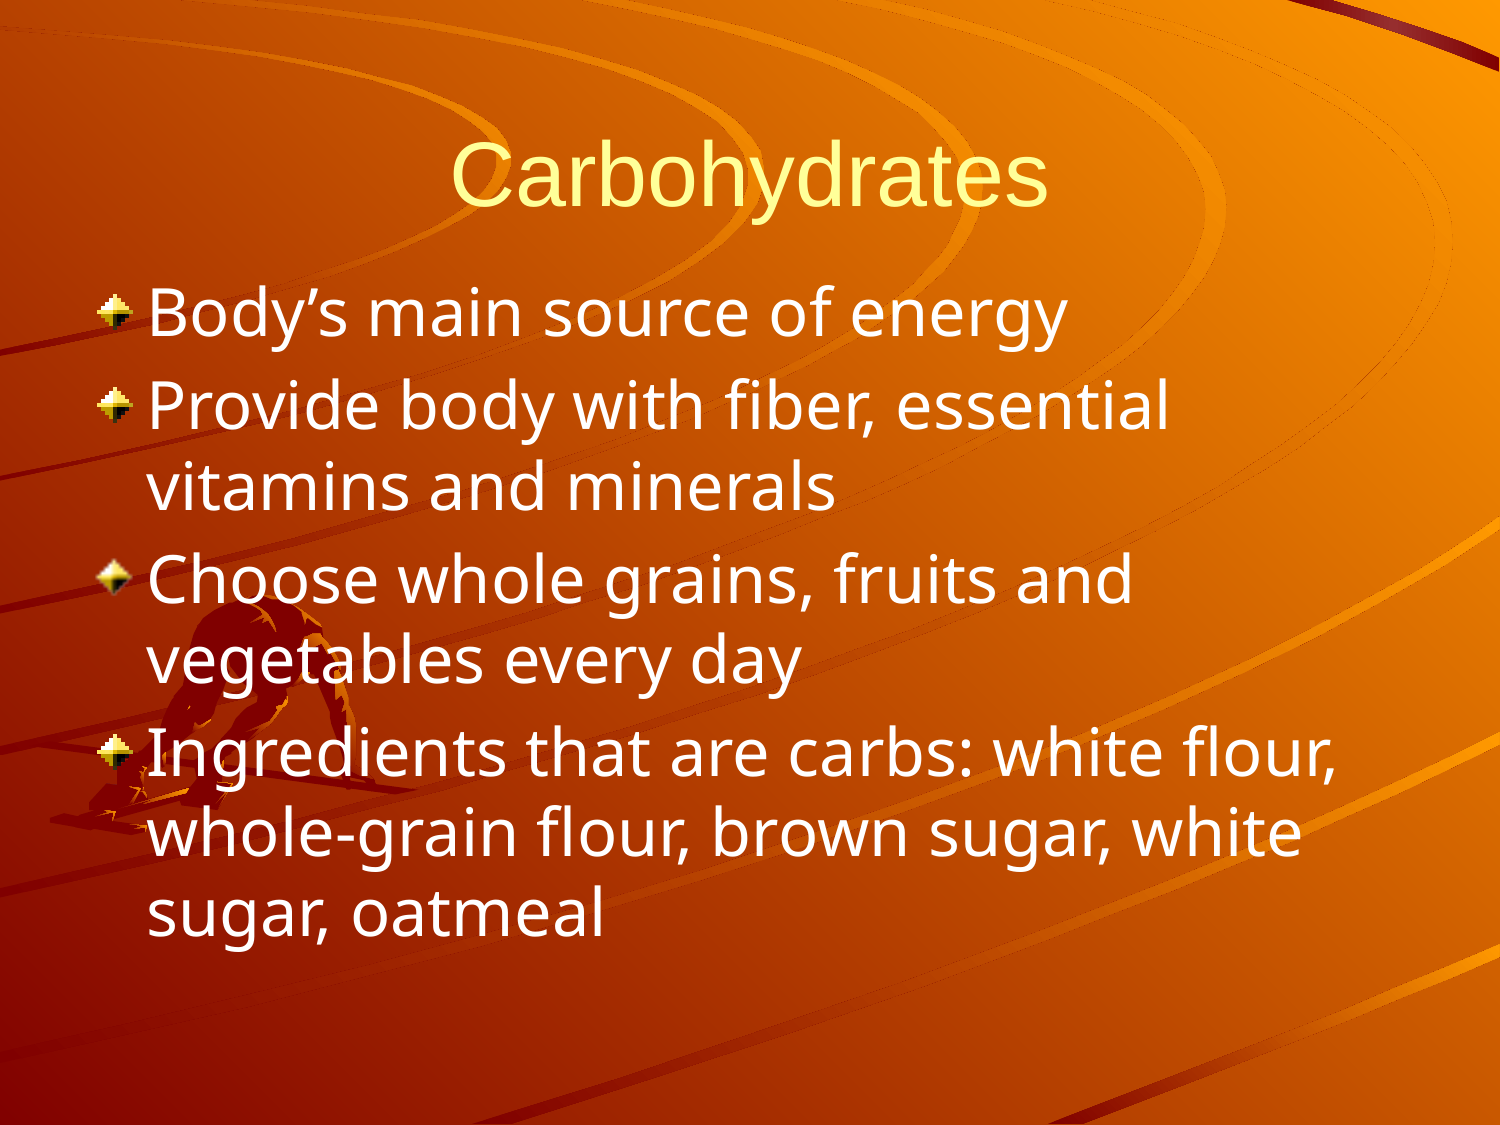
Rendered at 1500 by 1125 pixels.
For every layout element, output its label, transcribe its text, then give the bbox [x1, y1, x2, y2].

picture [90, 286, 137, 334]
picture [90, 726, 137, 774]
picture [90, 553, 137, 600]
picture [90, 379, 137, 427]
title Carbohydrates [74, 25, 1426, 233]
list Body’s main source of energy Provide body with fiber, essential vitamins and minerals Choose whole grains, fruits and vegetables every day Ingredients that are carbs: white flour, whole-grain flour, brown sugar, white sugar, oatmeal [74, 262, 1426, 1006]
